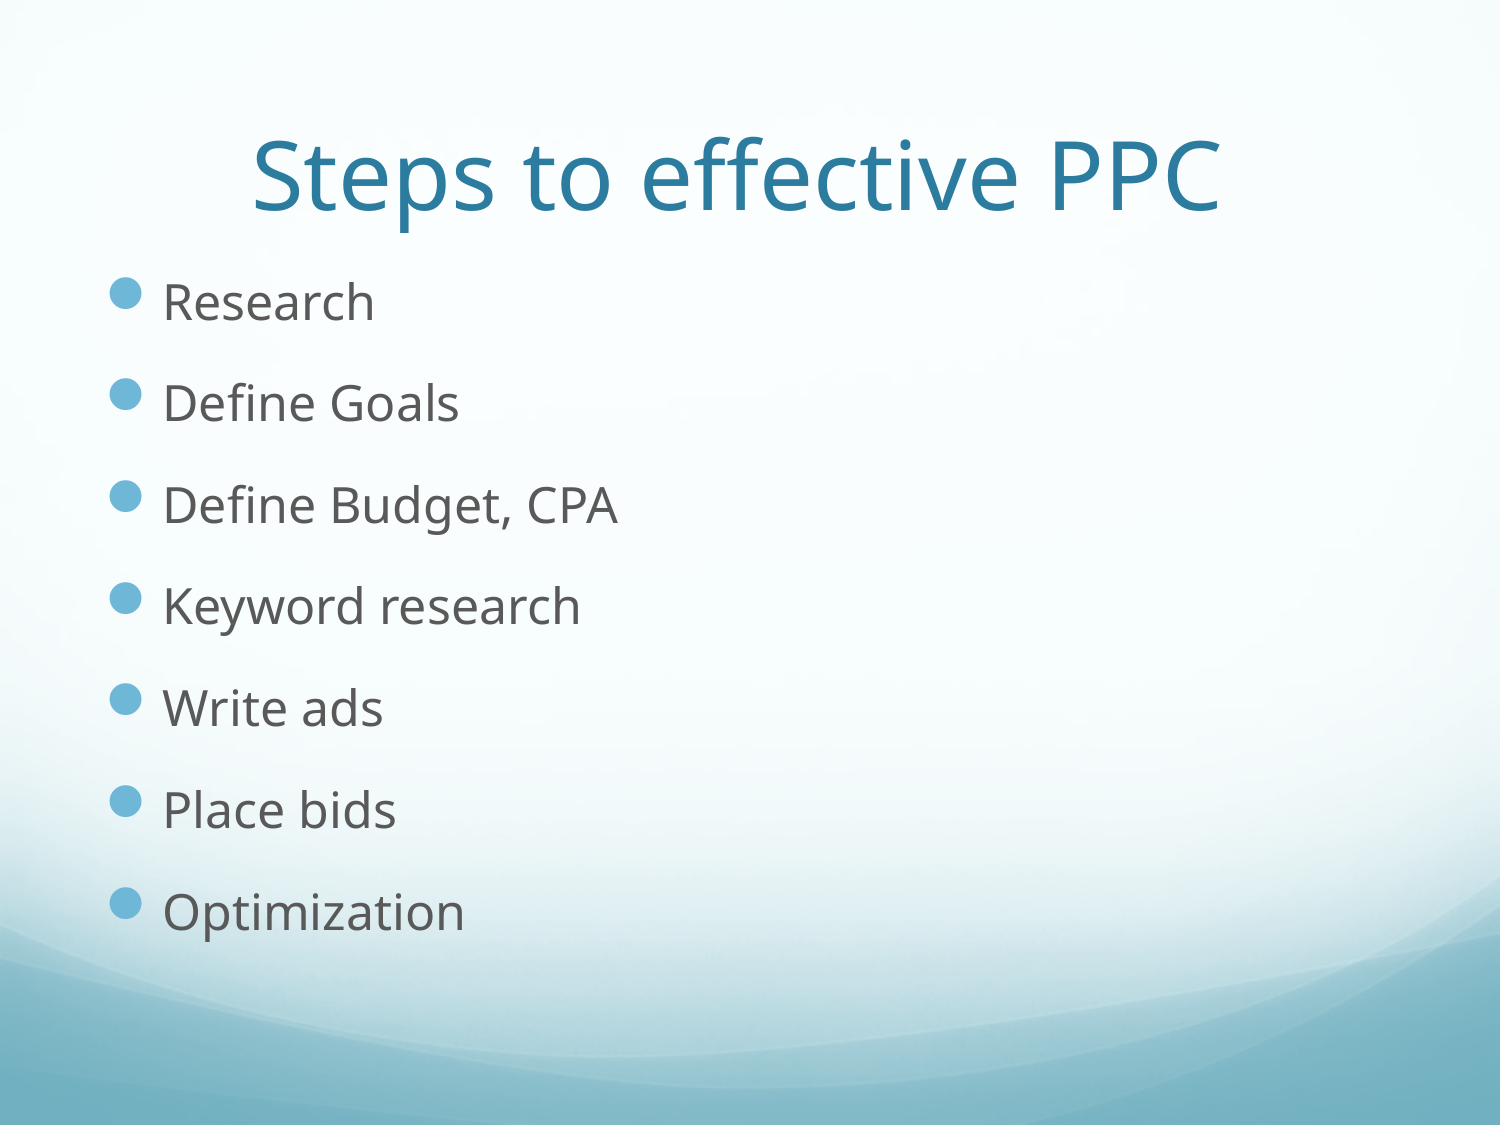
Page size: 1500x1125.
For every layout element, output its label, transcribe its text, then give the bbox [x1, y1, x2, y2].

list Research Define Goals Define Budget, CPA Keyword research Write ads Place bids Optimization [90, 262, 1410, 975]
title Steps to effective PPC [90, 17, 1410, 237]
